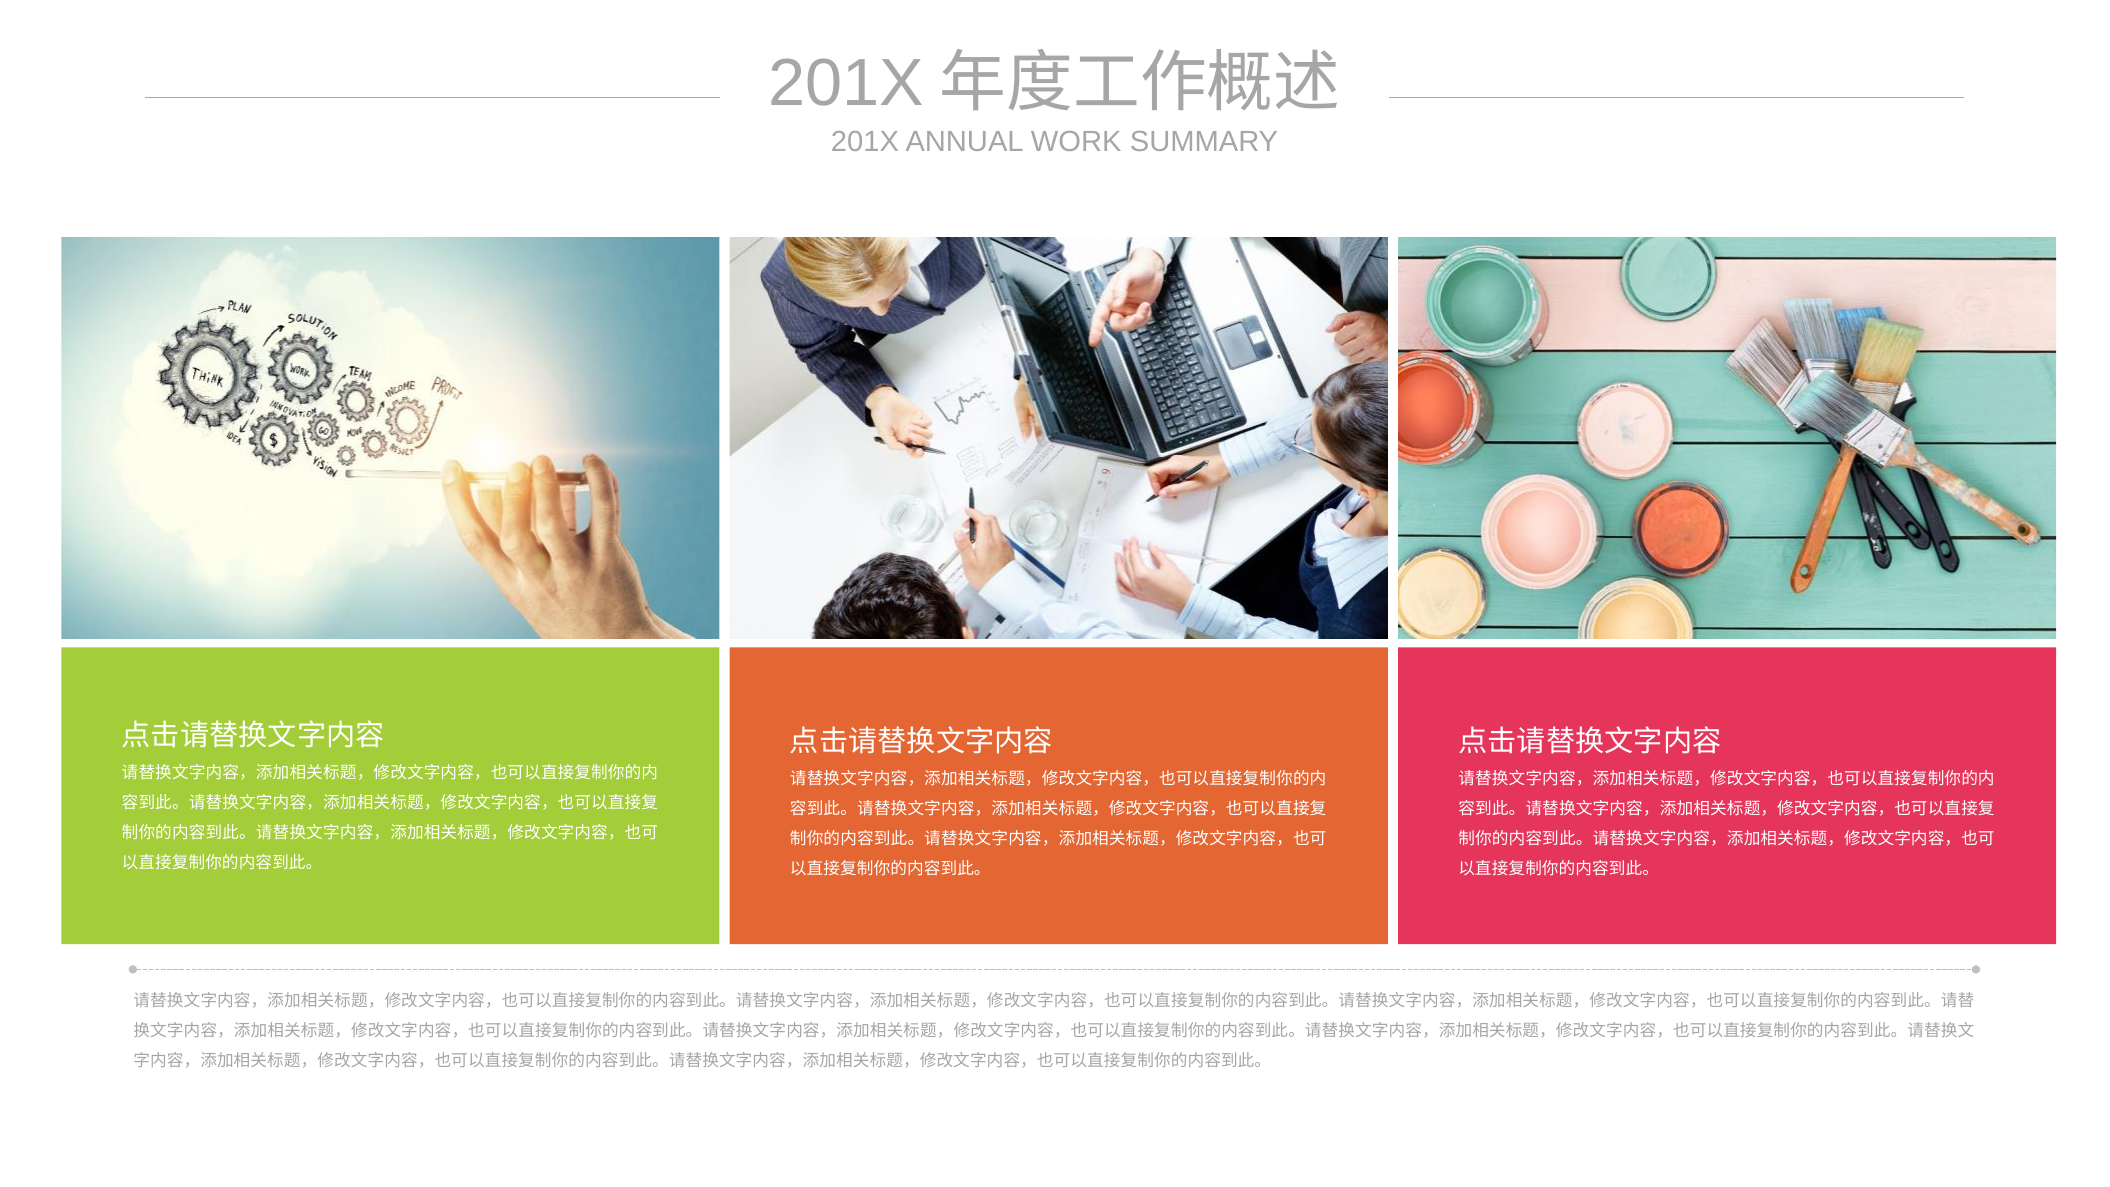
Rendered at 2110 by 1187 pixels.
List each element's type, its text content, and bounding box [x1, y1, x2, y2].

text_box [60, 646, 721, 945]
text_box 201X年度工作概述 [730, 38, 1379, 96]
text_box 请替换文字内容，添加相关标题，修改文字内容，也可以直接复制你的内容到此。请替换文字内容，添加相关标题，修改文字内容，也可以直接复制你的内容到此。请替换文字内容，添加相关标题，修改文字内容，也可以直接复制你的内容到此。请替换文字内容，添加相关标题，修改文字内容，也可以直接复制你的内容到此。请替换文字内容，添加相关标题，修改文字内容，也可以直接复制你的内容到此。请替换文字内容，添加相关标题，修改文字内容，也可以直接复制你的内容到此。请替换文字内容，添加相关标题，修改文字内容，也可以直接复制你的内容到此。请替换文字内容，添加相关标题，修改文字内容，也可以直接复制你的内容到此。 [133, 979, 1976, 1070]
text_box [729, 236, 1389, 640]
text_box 201X年度工作概述 [730, 98, 1379, 119]
text_box 点击请替换文字内容 请替换文字内容，添加相关标题，修改文字内容，也可以直接复制你的内容到此。请替换文字内容，添加相关标题，修改文字内容，也可以直接复制你的内容到此。请替换文字内容，添加相关标题，修改文字内容，也可以直接复制你的内容到此。 [789, 722, 1327, 878]
text_box 点击请替换文字内容 请替换文字内容，添加相关标题，修改文字内容，也可以直接复制你的内容到此。请替换文字内容，添加相关标题，修改文字内容，也可以直接复制你的内容到此。请替换文字内容，添加相关标题，修改文字内容，也可以直接复制你的内容到此。 [121, 716, 659, 872]
text_box [729, 646, 1389, 945]
text_box [1397, 646, 2057, 945]
text_box 201X ANNUAL WORK SUMMARY [824, 122, 1285, 158]
text_box [60, 236, 721, 640]
text_box [1397, 236, 2057, 640]
text_box 点击请替换文字内容 请替换文字内容，添加相关标题，修改文字内容，也可以直接复制你的内容到此。请替换文字内容，添加相关标题，修改文字内容，也可以直接复制你的内容到此。请替换文字内容，添加相关标题，修改文字内容，也可以直接复制你的内容到此。 [1458, 722, 1996, 878]
